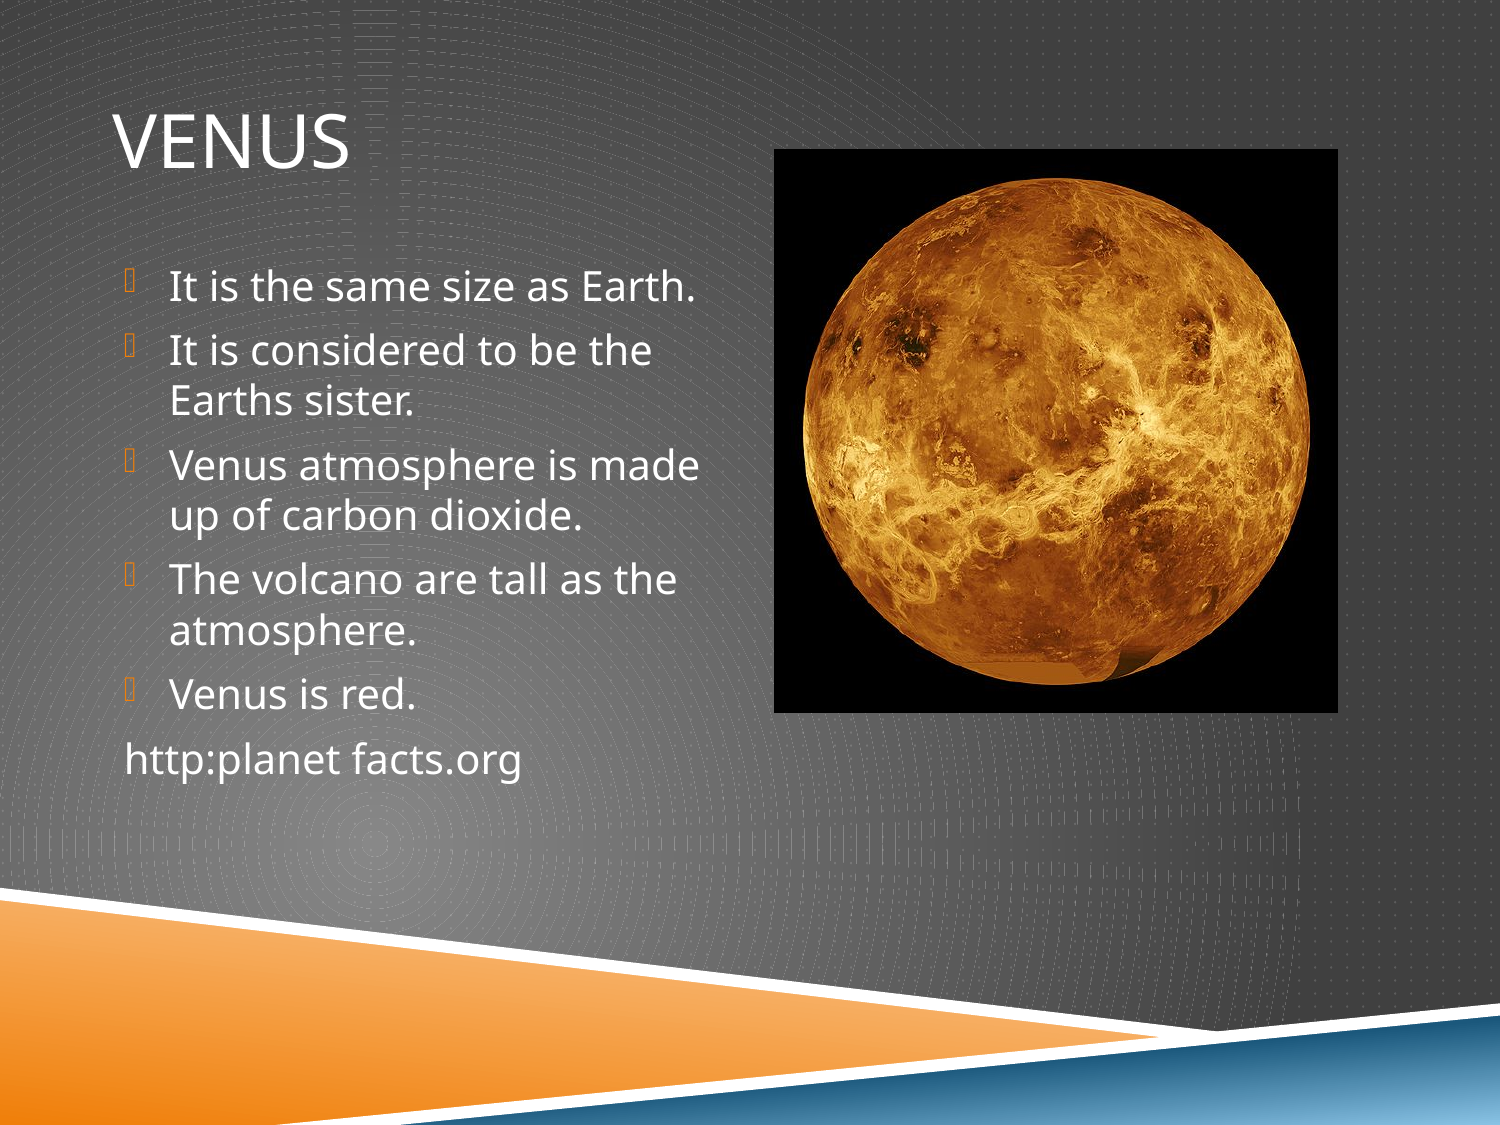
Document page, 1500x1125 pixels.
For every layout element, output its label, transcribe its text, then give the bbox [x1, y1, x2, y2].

title Venus [112, 45, 1388, 233]
list It is the same size as Earth. It is considered to be the Earths sister. Venus atmosphere is made up of carbon dioxide. The volcano are tall as the atmosphere. Venus is red. http:planet facts.org [112, 251, 713, 888]
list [774, 149, 1338, 713]
